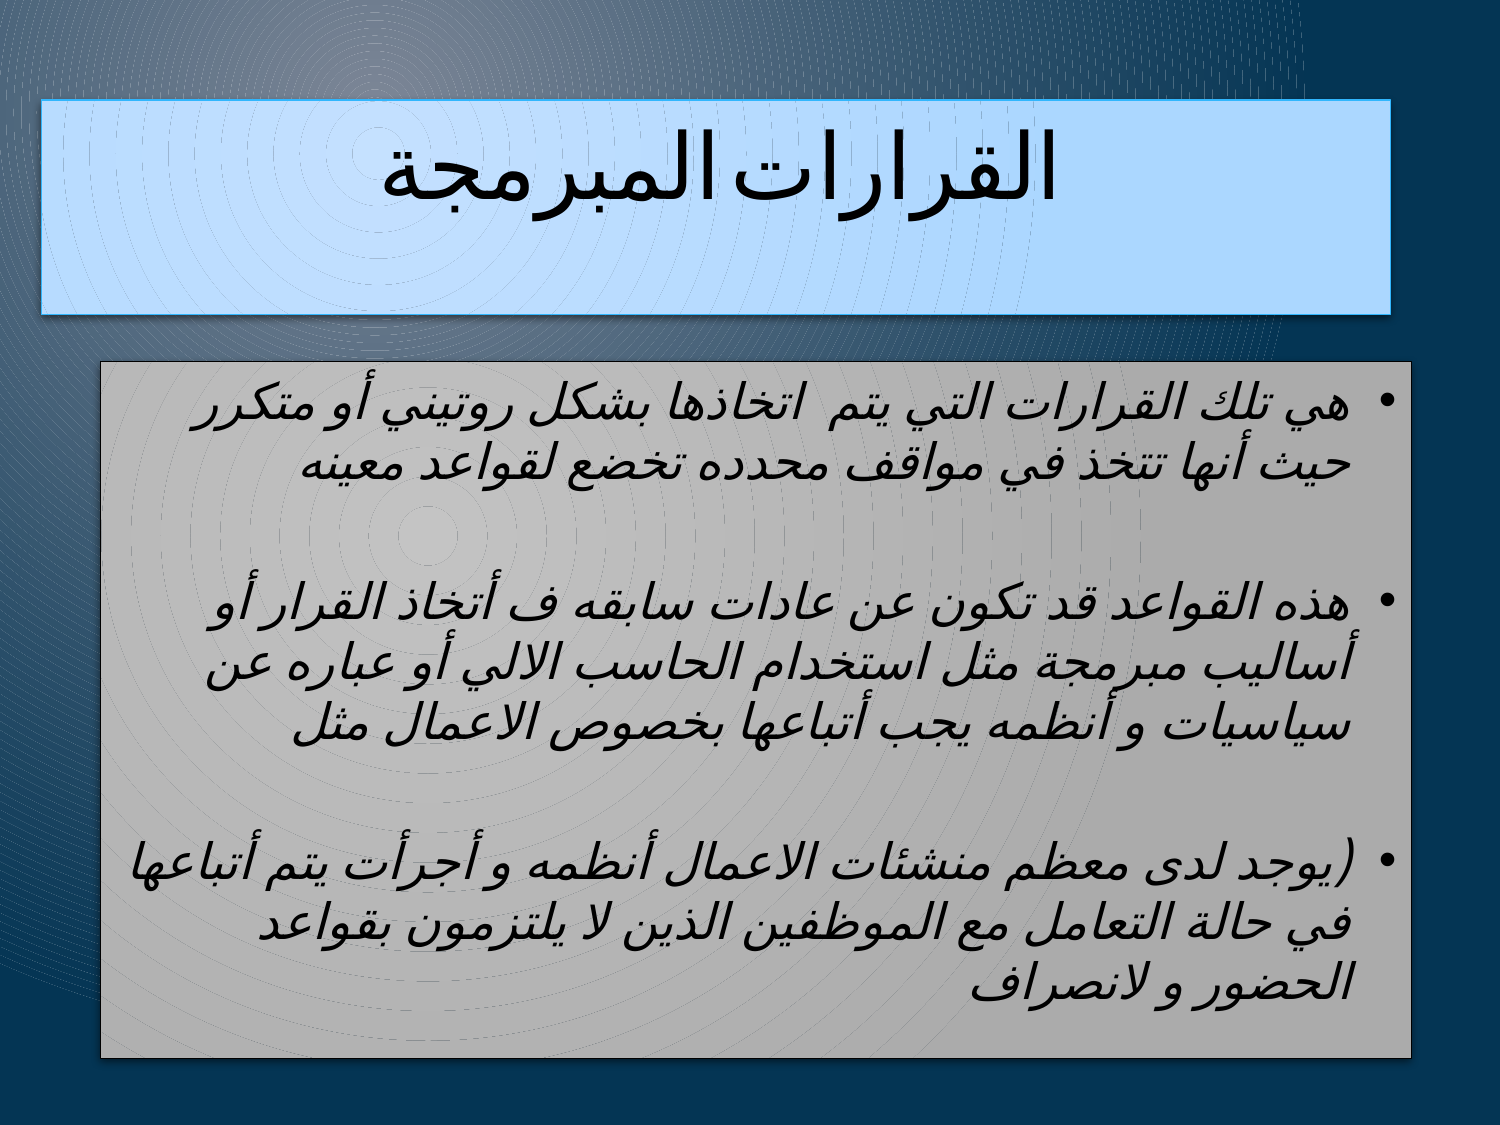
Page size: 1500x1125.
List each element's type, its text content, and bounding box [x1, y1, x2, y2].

list هي تلك القرارات التي يتم اتخاذها بشكل روتيني أو متكرر حيث أنها تتخذ في مواقف محدده تخضع لقواعد معينه هذه القواعد قد تكون عن عادات سابقه ف أتخاذ القرار أو أساليب مبرمجة مثل استخدام الحاسب الالي أو عباره عن سياسيات و أنظمه يجب أتباعها بخصوص الاعمال مثل (يوجد لدى معظم منشئات الاعمال أنظمه و أجرأت يتم أتباعها في حالة التعامل مع الموظفين الذين لا يلتزمون بقواعد الحضور و لانصراف [100, 361, 1412, 1059]
title القرارات المبرمجة [41, 99, 1391, 315]
